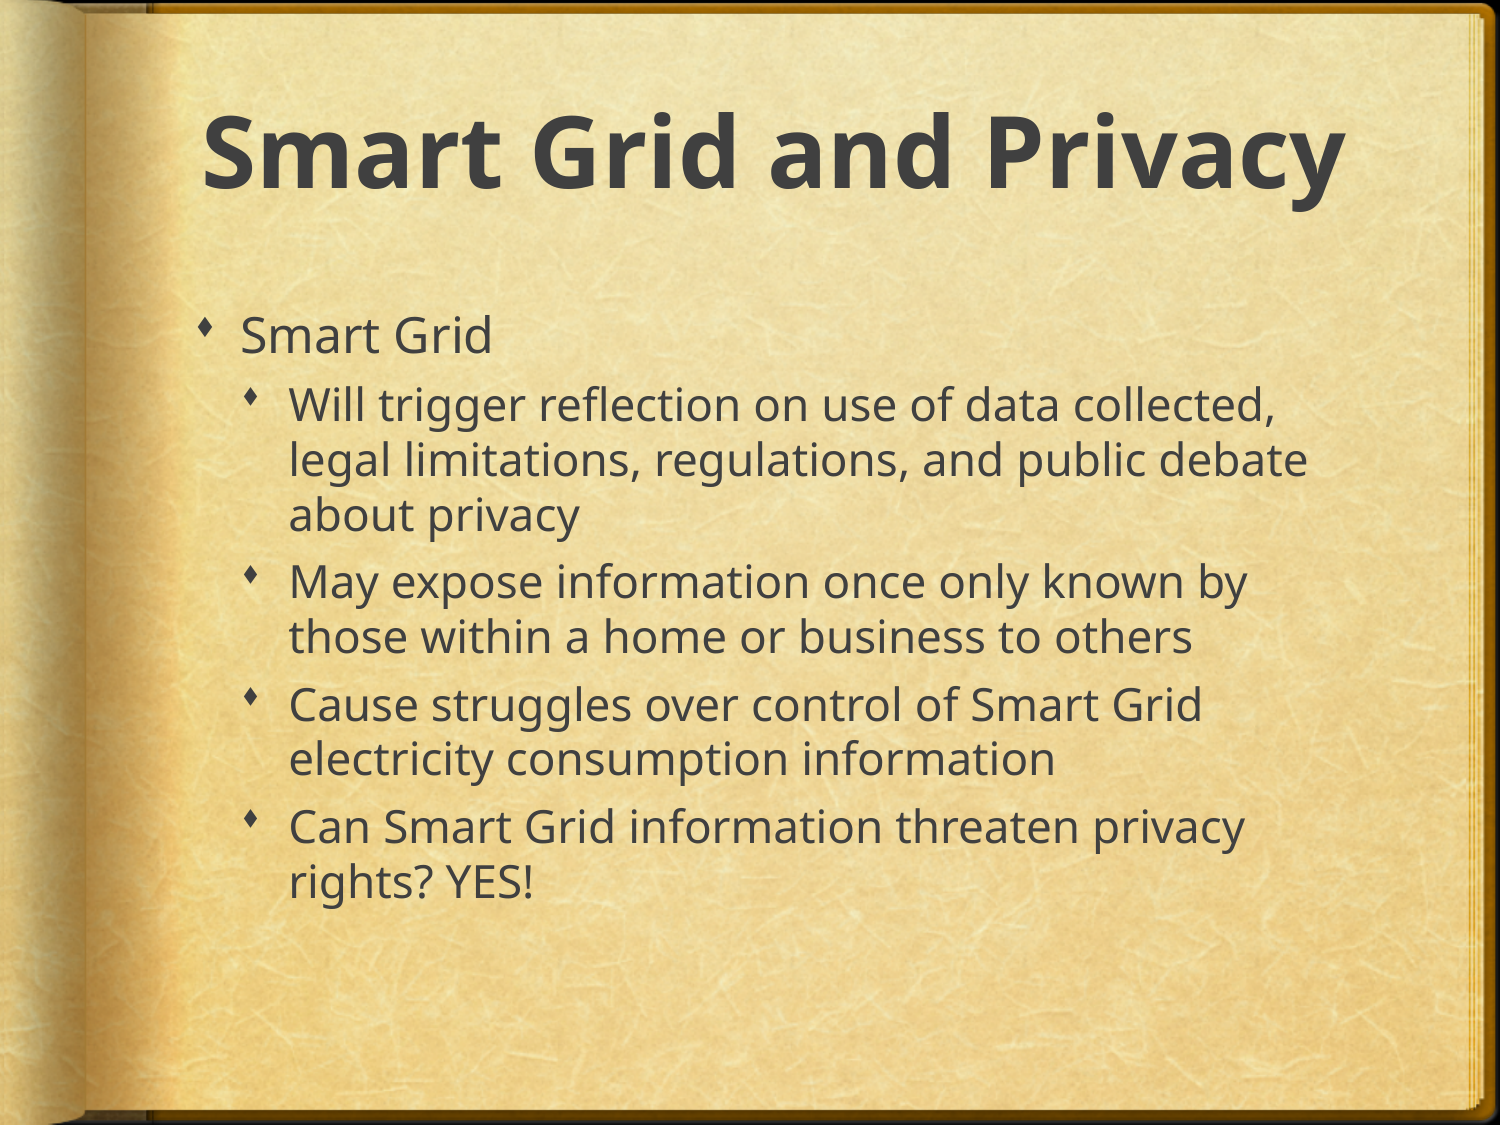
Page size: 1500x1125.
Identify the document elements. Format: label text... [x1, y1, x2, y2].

title Smart Grid and Privacy [178, 45, 1372, 265]
list Smart Grid Will trigger reflection on use of data collected, legal limitations, regulations, and public debate about privacy May expose information once only known by those within a home or business to others Cause struggles over control of Smart Grid electricity consumption information Can Smart Grid information threaten privacy rights? YES! [178, 295, 1372, 1005]
picture [0, 0, 1500, 1125]
